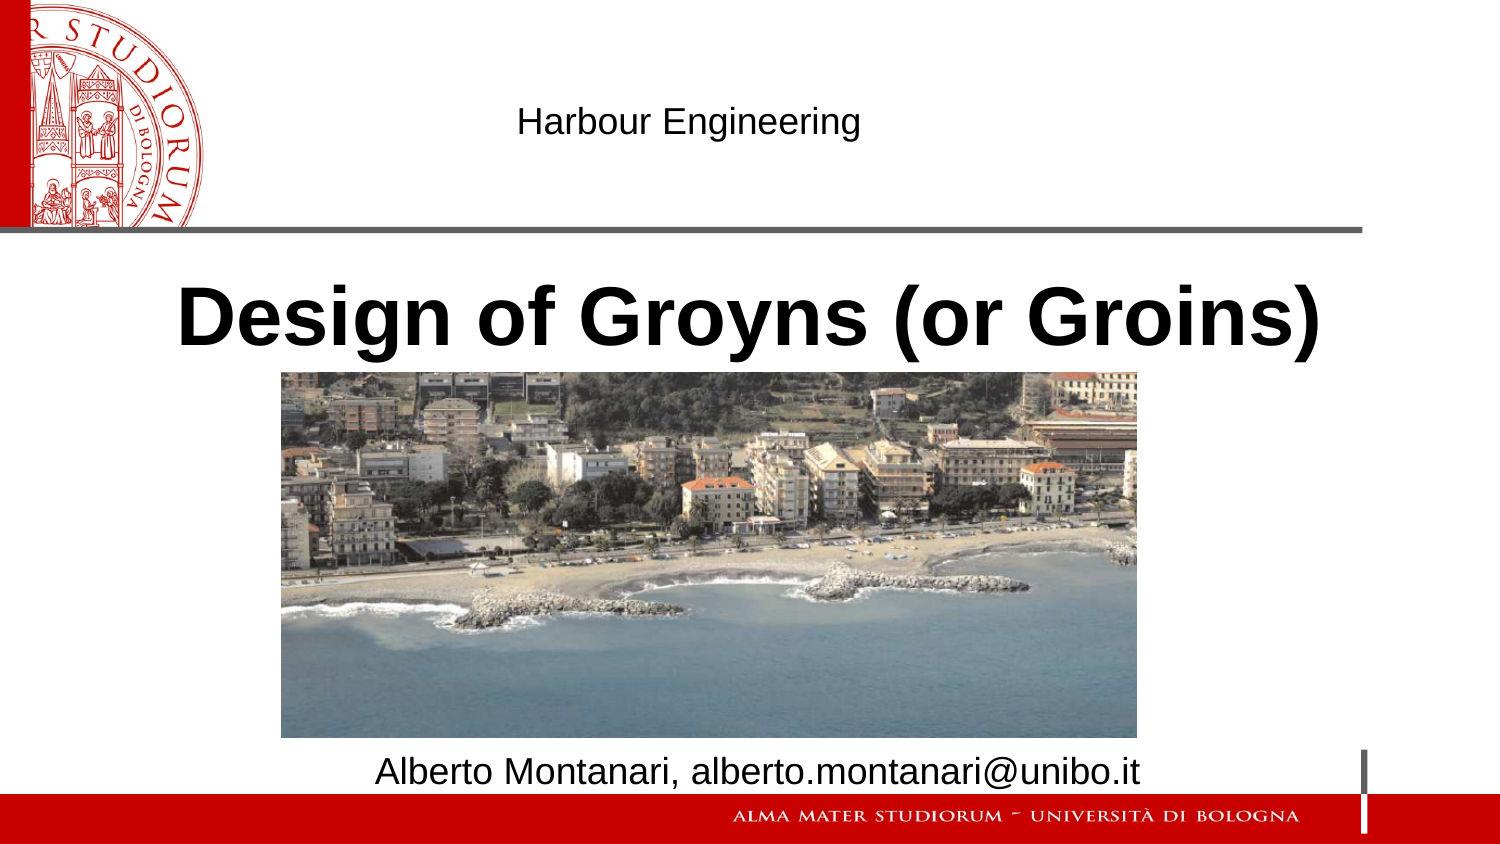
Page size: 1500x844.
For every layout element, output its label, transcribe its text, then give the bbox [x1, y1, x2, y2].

picture [0, 794, 1500, 844]
text_box Alberto Montanari, alberto.montanari@unibo.it [360, 739, 1211, 799]
picture [31, 0, 211, 226]
text_box Design of Groyns (or Groins) [0, 254, 1500, 555]
picture [280, 371, 1137, 738]
